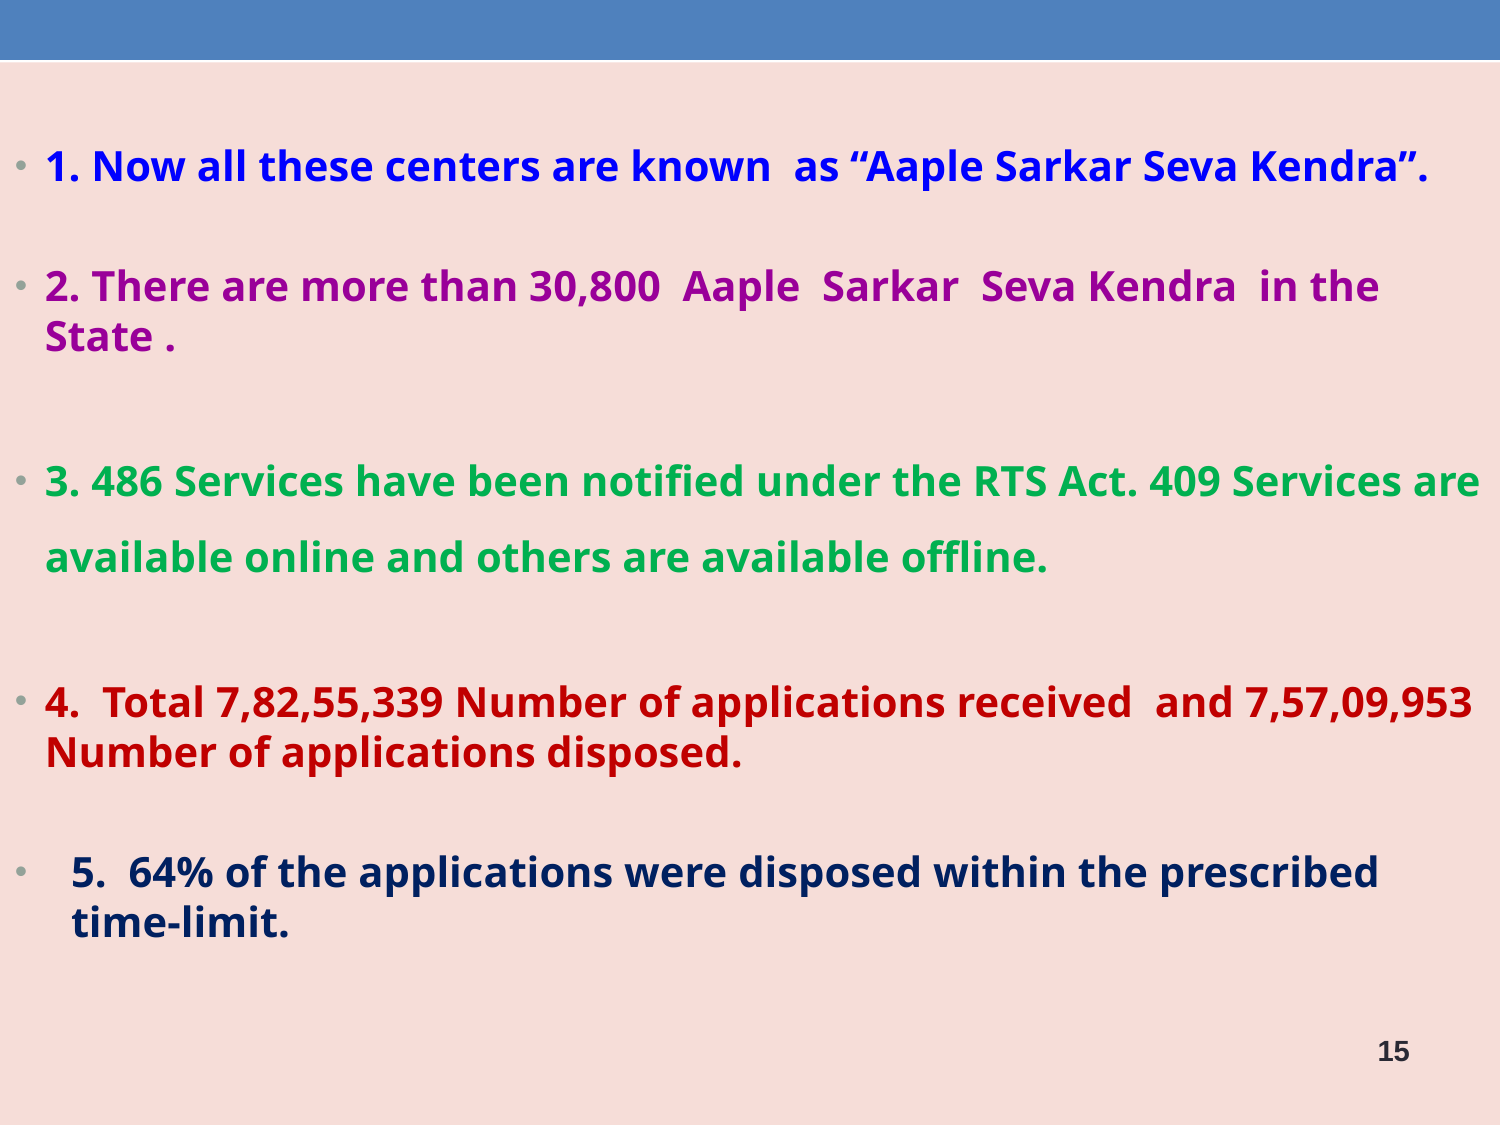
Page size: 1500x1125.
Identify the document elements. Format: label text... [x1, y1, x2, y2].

text_box 15 [1362, 1025, 1425, 1075]
text_box 1. Now all these centers are known as “Aaple Sarkar Seva Kendra”. 2. There are more than 30,800 Aaple Sarkar Seva Kendra in the State . 3. 486 Services have been notified under the RTS Act. 409 Services are available online and others are available offline. 4. Total 7,82,55,339 Number of applications received and 7,57,09,953 Number of applications disposed. 5. 64% of the applications were disposed within the prescribed time-limit. [0, 62, 1500, 1125]
